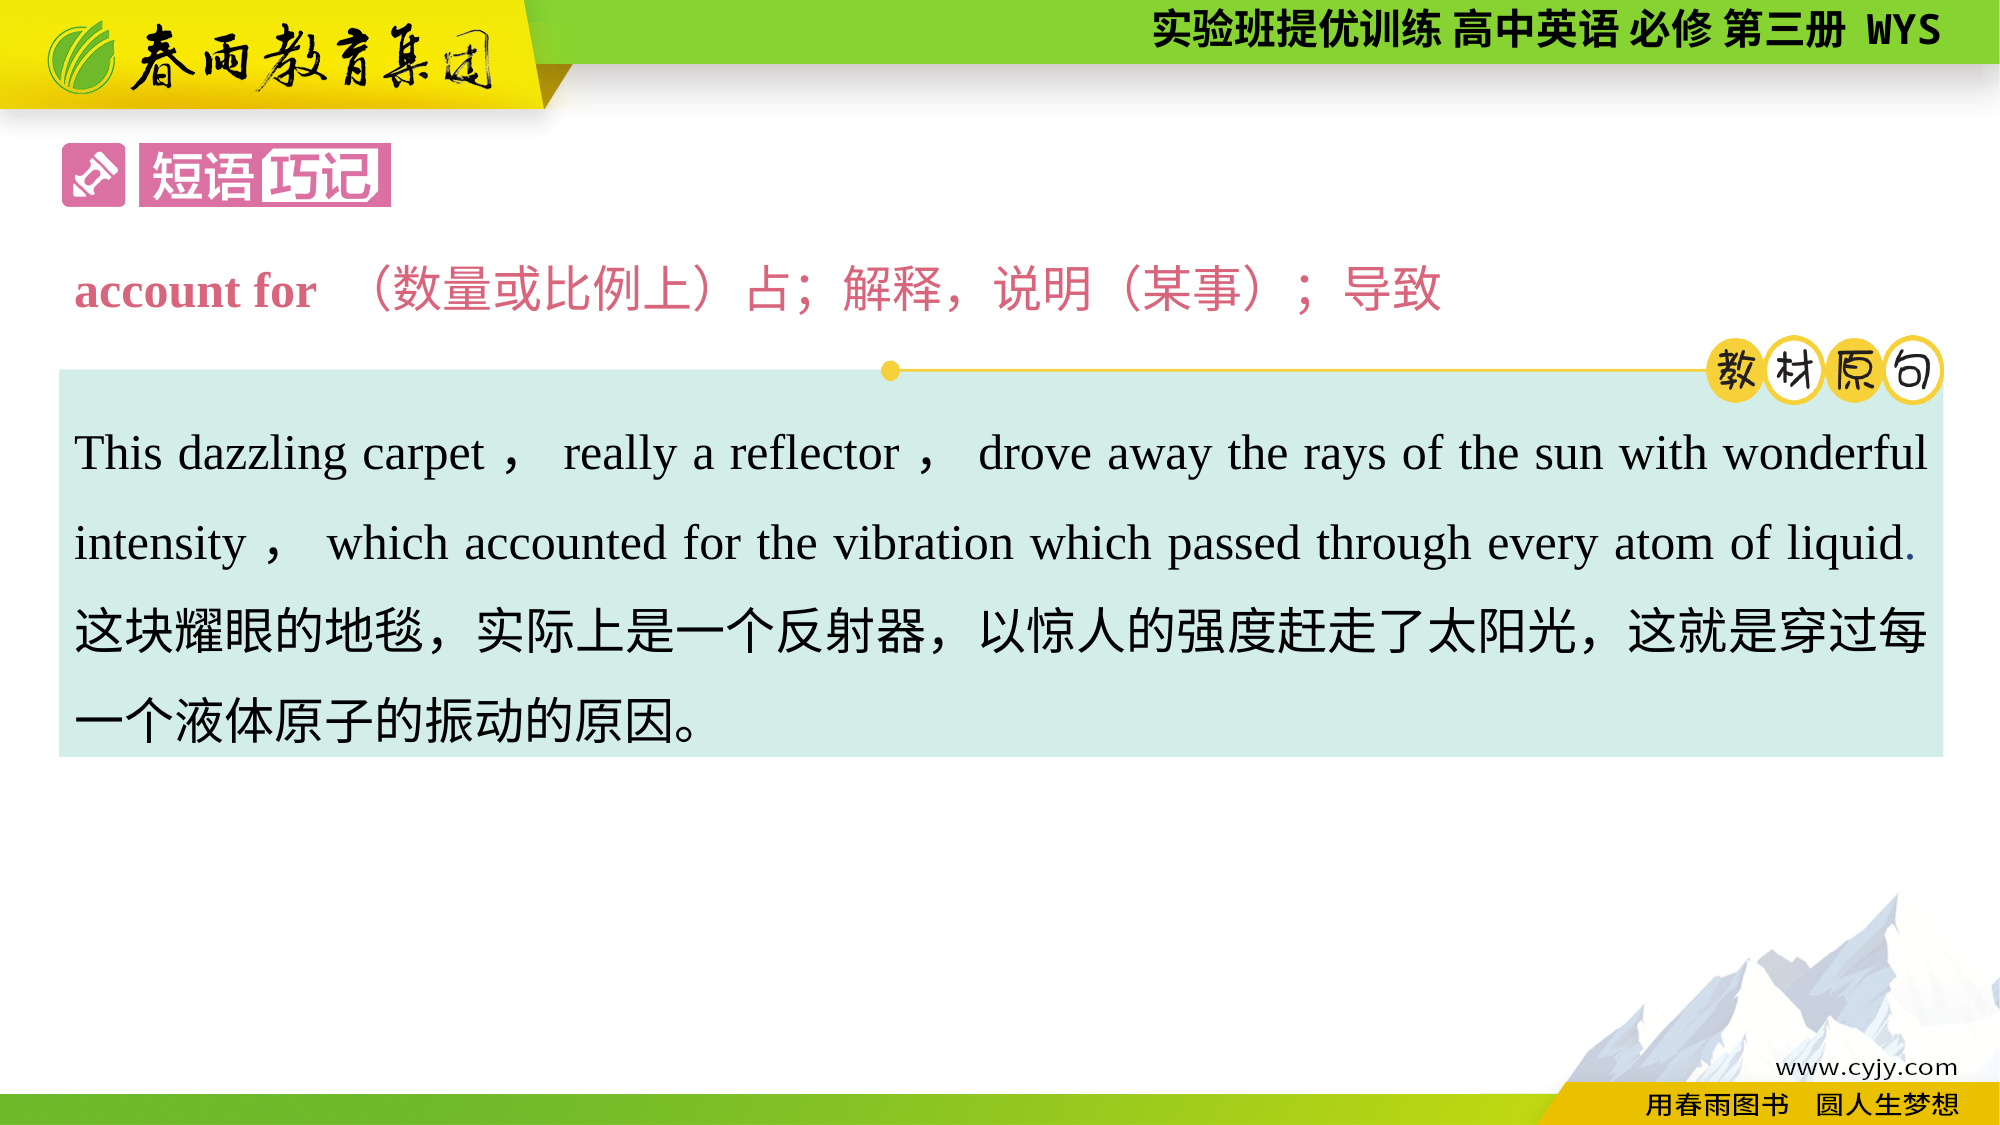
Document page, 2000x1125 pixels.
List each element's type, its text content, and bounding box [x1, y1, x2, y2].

list account for （数量或比例上）占；解释，说明（某事）；导致 [59, 219, 1944, 315]
picture [0, 0, 2000, 1125]
text_box This dazzling carpet，really a reflector，drove away the rays of the sun with wonderful intensity，which accounted for the vibration which passed through every atom of liquid.这块耀眼的地毯，实际上是一个反射器，以惊人的强度赶走了太阳光，这就是穿过每一个液体原子的振动的原因。 [59, 369, 1944, 757]
